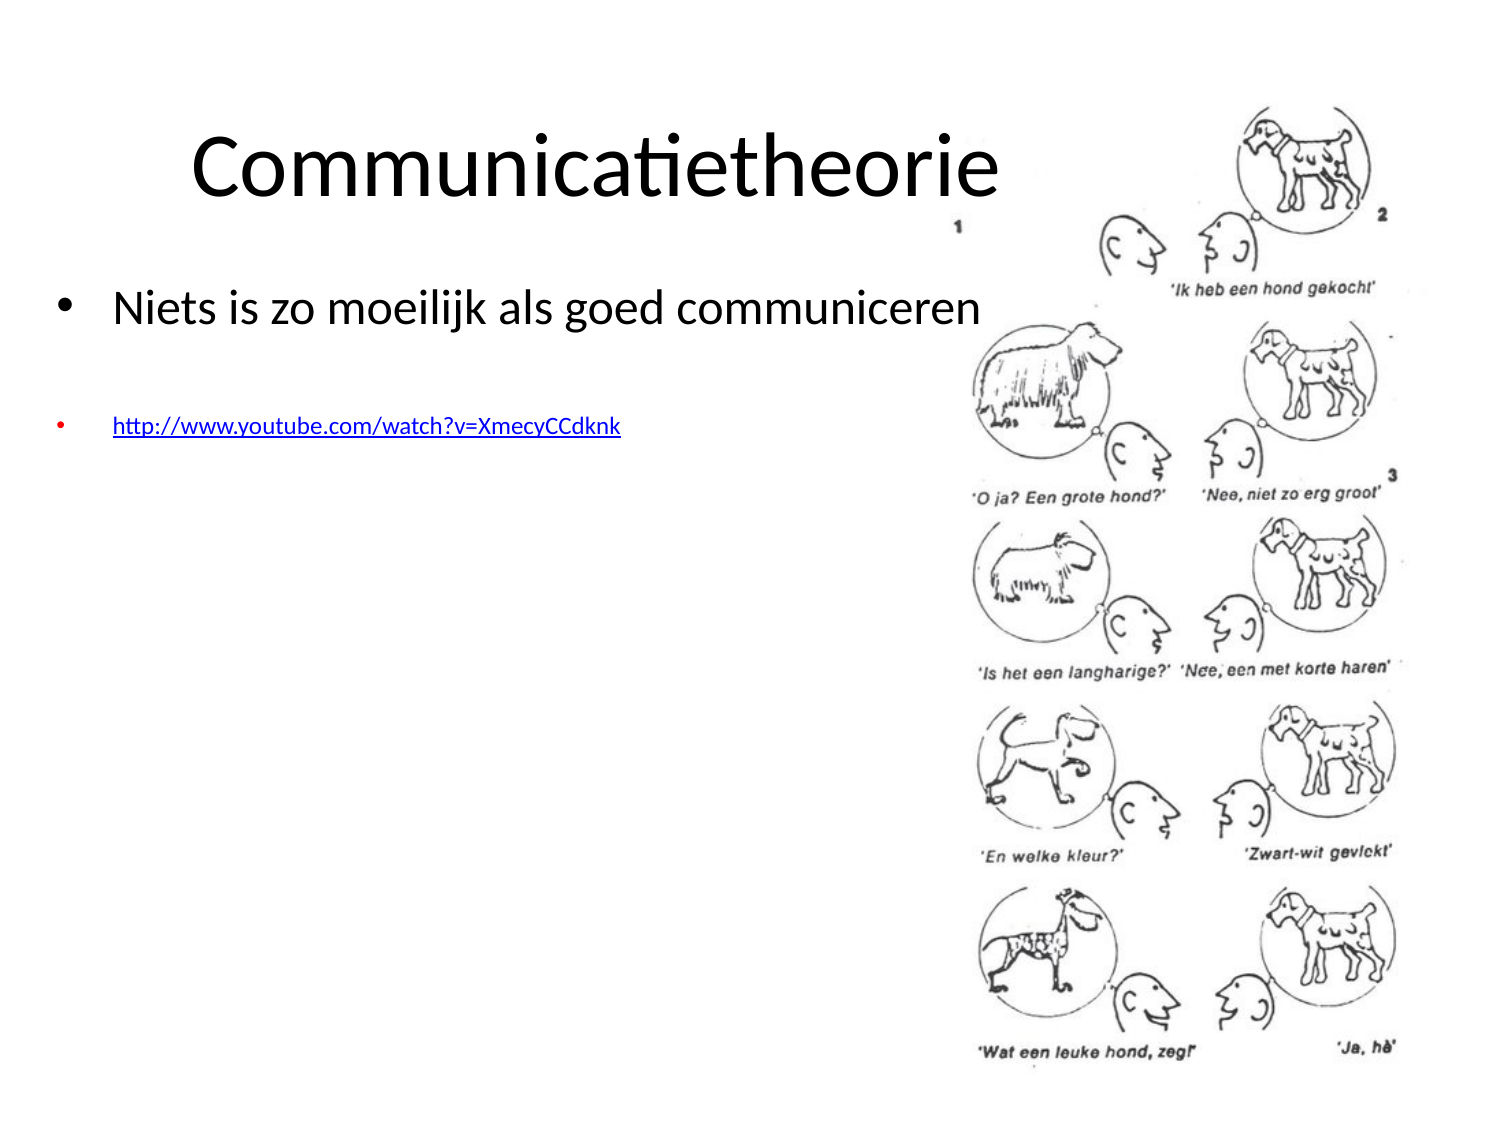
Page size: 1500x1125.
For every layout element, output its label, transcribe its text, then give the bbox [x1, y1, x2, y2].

picture [950, 92, 1429, 1080]
list Niets is zo moeilijk als goed communiceren http://www.youtube.com/watch?v=XmecyCCdknk [41, 267, 945, 610]
title Communicatietheorie [0, 66, 1193, 254]
